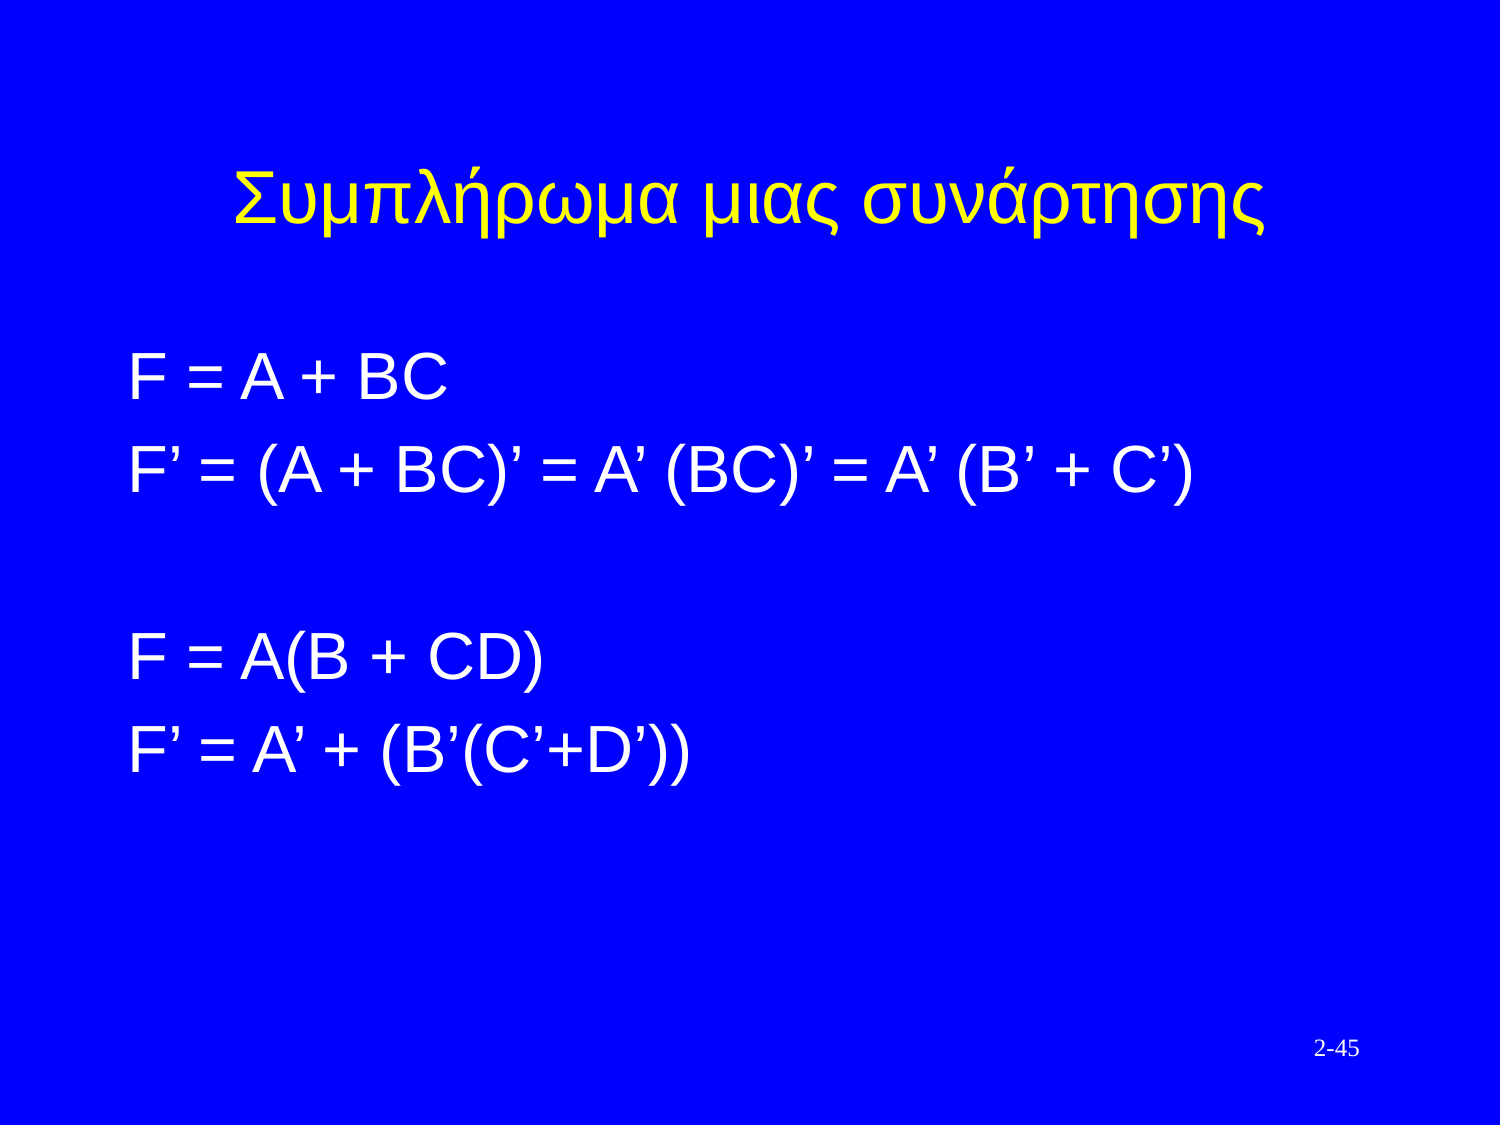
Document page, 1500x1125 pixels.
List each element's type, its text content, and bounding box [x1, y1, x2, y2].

title Συμπλήρωμα μιας συνάρτησης [112, 99, 1388, 288]
list F = A + BC F’ = (A + BC)’ = A’ (BC)’ = A’ (B’ + C’) F = A(B + CD) F’ = A’ + (B’(C’+D’)) [112, 324, 1388, 1001]
